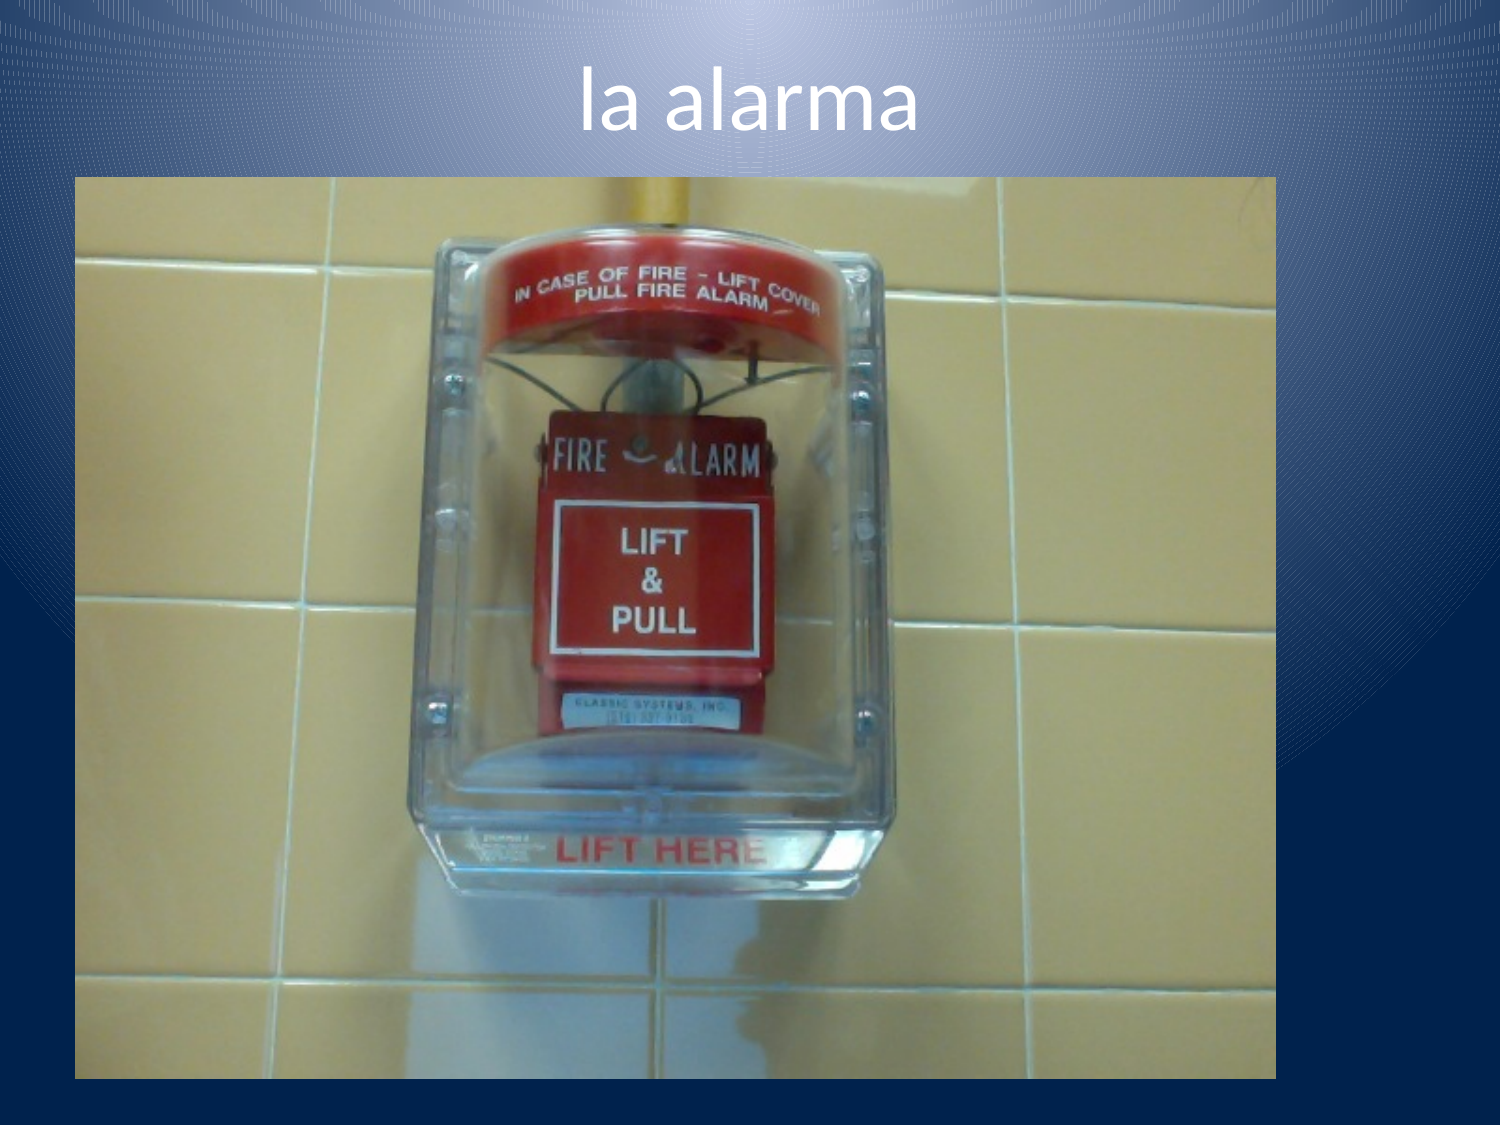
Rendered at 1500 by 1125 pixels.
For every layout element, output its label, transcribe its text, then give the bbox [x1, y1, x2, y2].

picture [74, 177, 1276, 1079]
title la alarma [75, 0, 1425, 188]
